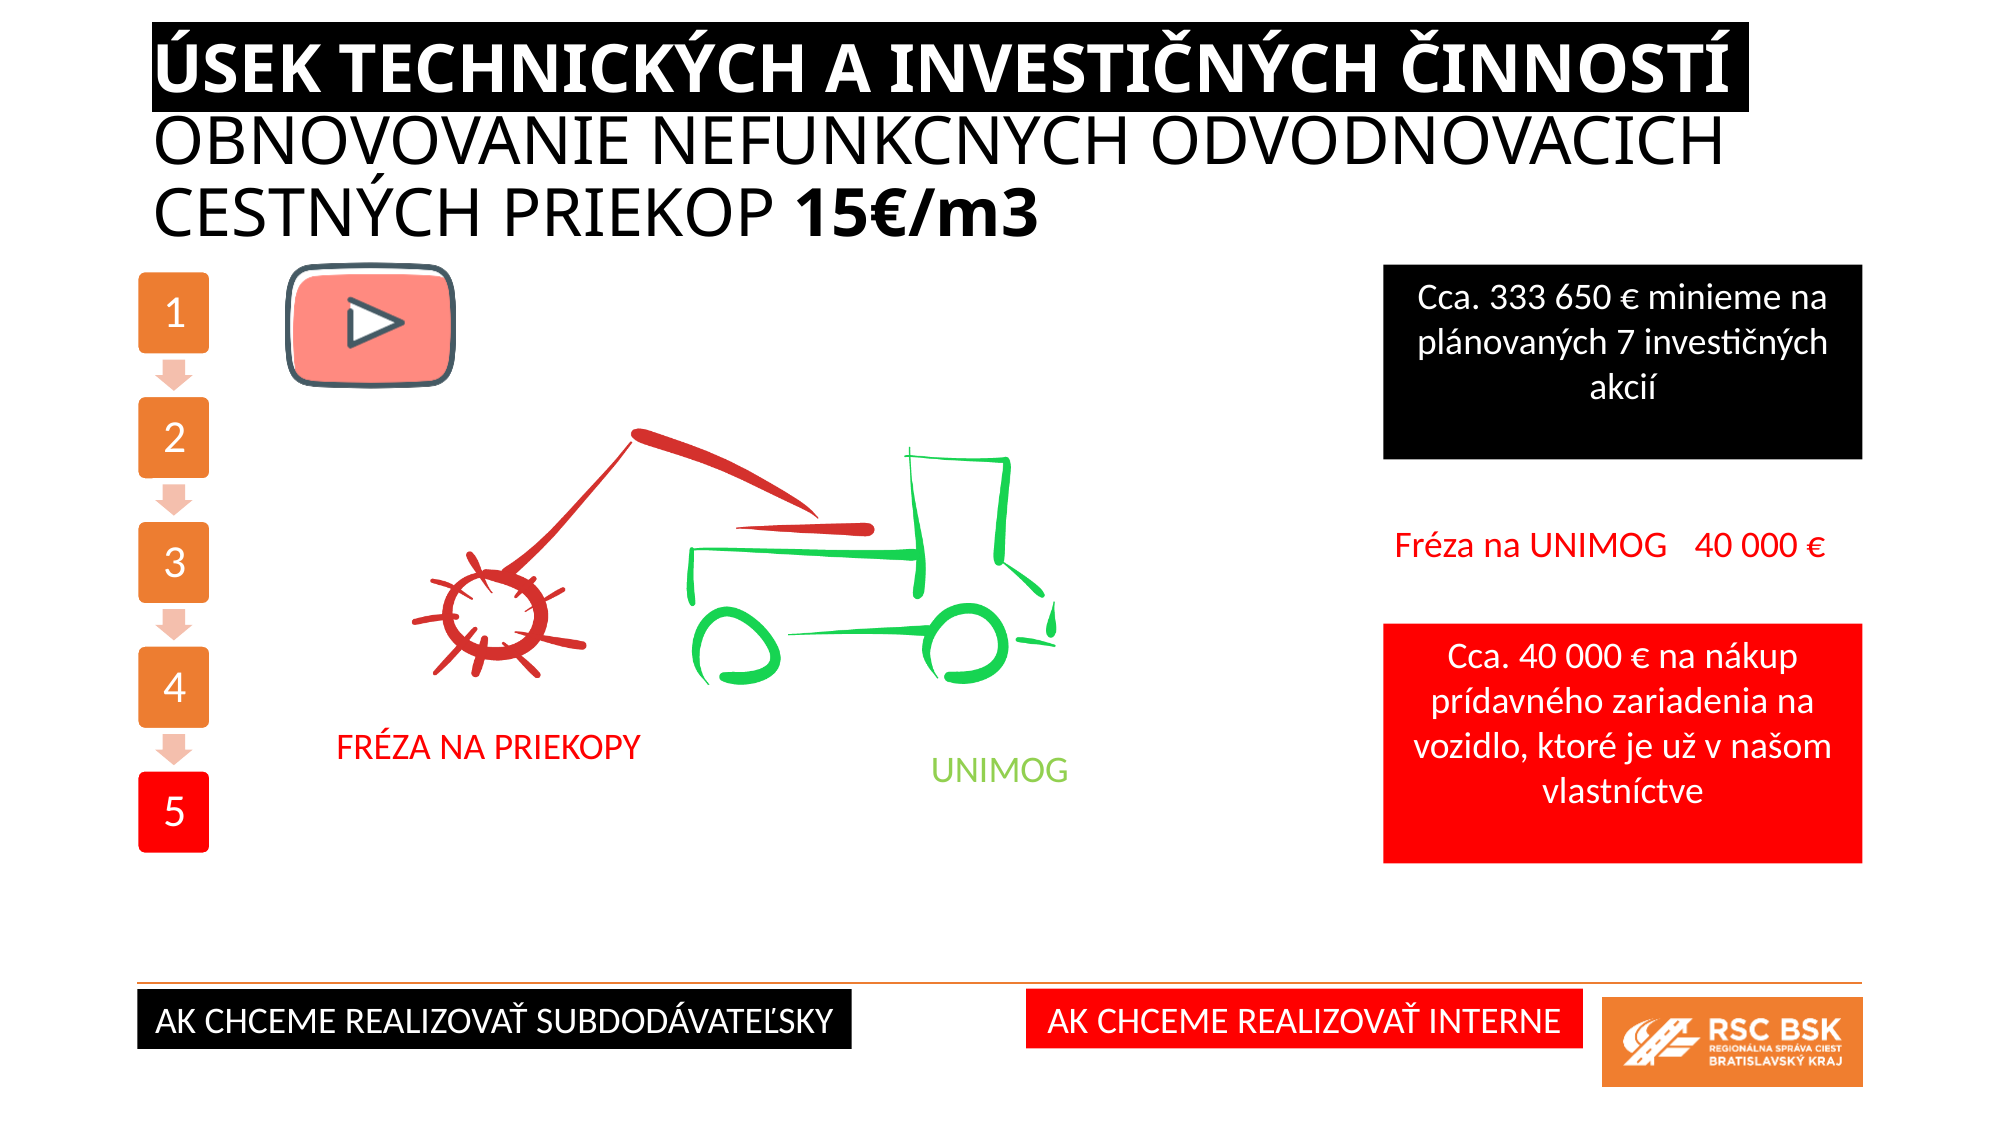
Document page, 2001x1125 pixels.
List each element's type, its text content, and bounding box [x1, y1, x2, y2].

text_box AK CHCEME REALIZOVAŤ SUBDODÁVATEĽSKY [137, 989, 852, 1049]
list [1602, 997, 1863, 1087]
text_box UNIMOG [813, 737, 1187, 798]
text_box Cca. 333 650 € minieme na plánovaných 7 investičných akcií [1383, 264, 1863, 460]
text_box AK CHCEME REALIZOVAŤ INTERNE [1026, 988, 1583, 1049]
picture [279, 234, 1064, 708]
text_box FRÉZA NA PRIEKOPY [302, 714, 676, 775]
title ÚSEK TECHNICKÝCH A INVESTIČNÝCH ČINNOSTÍ OBNOVOVANIE NEFUNKČNÝCH ODVODŇOVACÍCH CESTNÝCH PRIEKOP 15€/m3 [137, 34, 1863, 252]
text_box Cca. 40 000 € na nákup prídavného zariadenia na vozidlo, ktoré je už v našom vlastníctve [1383, 623, 1863, 864]
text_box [137, 271, 211, 854]
text_box Fréza na UNIMOG 40 000 € [1379, 512, 1903, 573]
